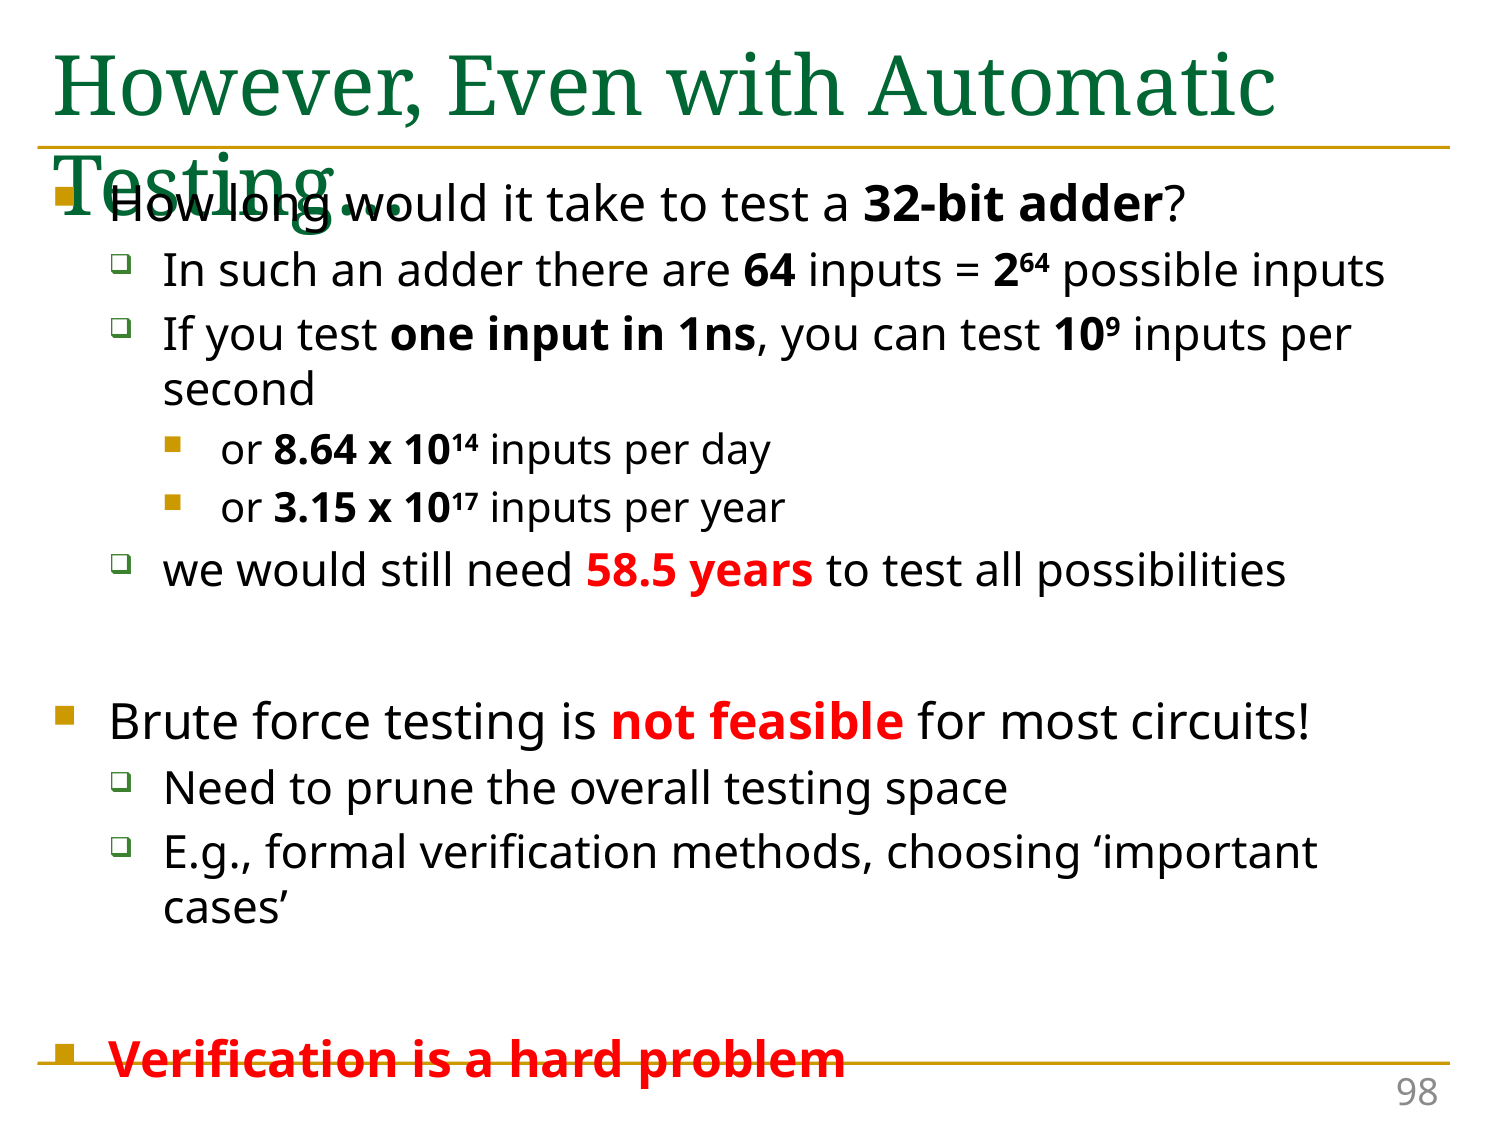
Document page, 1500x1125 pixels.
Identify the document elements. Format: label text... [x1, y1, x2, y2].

list How long would it take to test a 32-bit adder? In such an adder there are 64 inputs = 264 possible inputs If you test one input in 1ns, you can test 109 inputs per second or 8.64 x 1014 inputs per day or 3.15 x 1017 inputs per year we would still need 58.5 years to test all possibilities Brute force testing is not feasible for most circuits! Need to prune the overall testing space E.g., formal verification methods, choosing ‘important cases’ Verification is a hard problem [37, 163, 1450, 1016]
slide_number 98 [1116, 1063, 1454, 1124]
title However, Even with Automatic Testing… [37, 24, 1450, 163]
